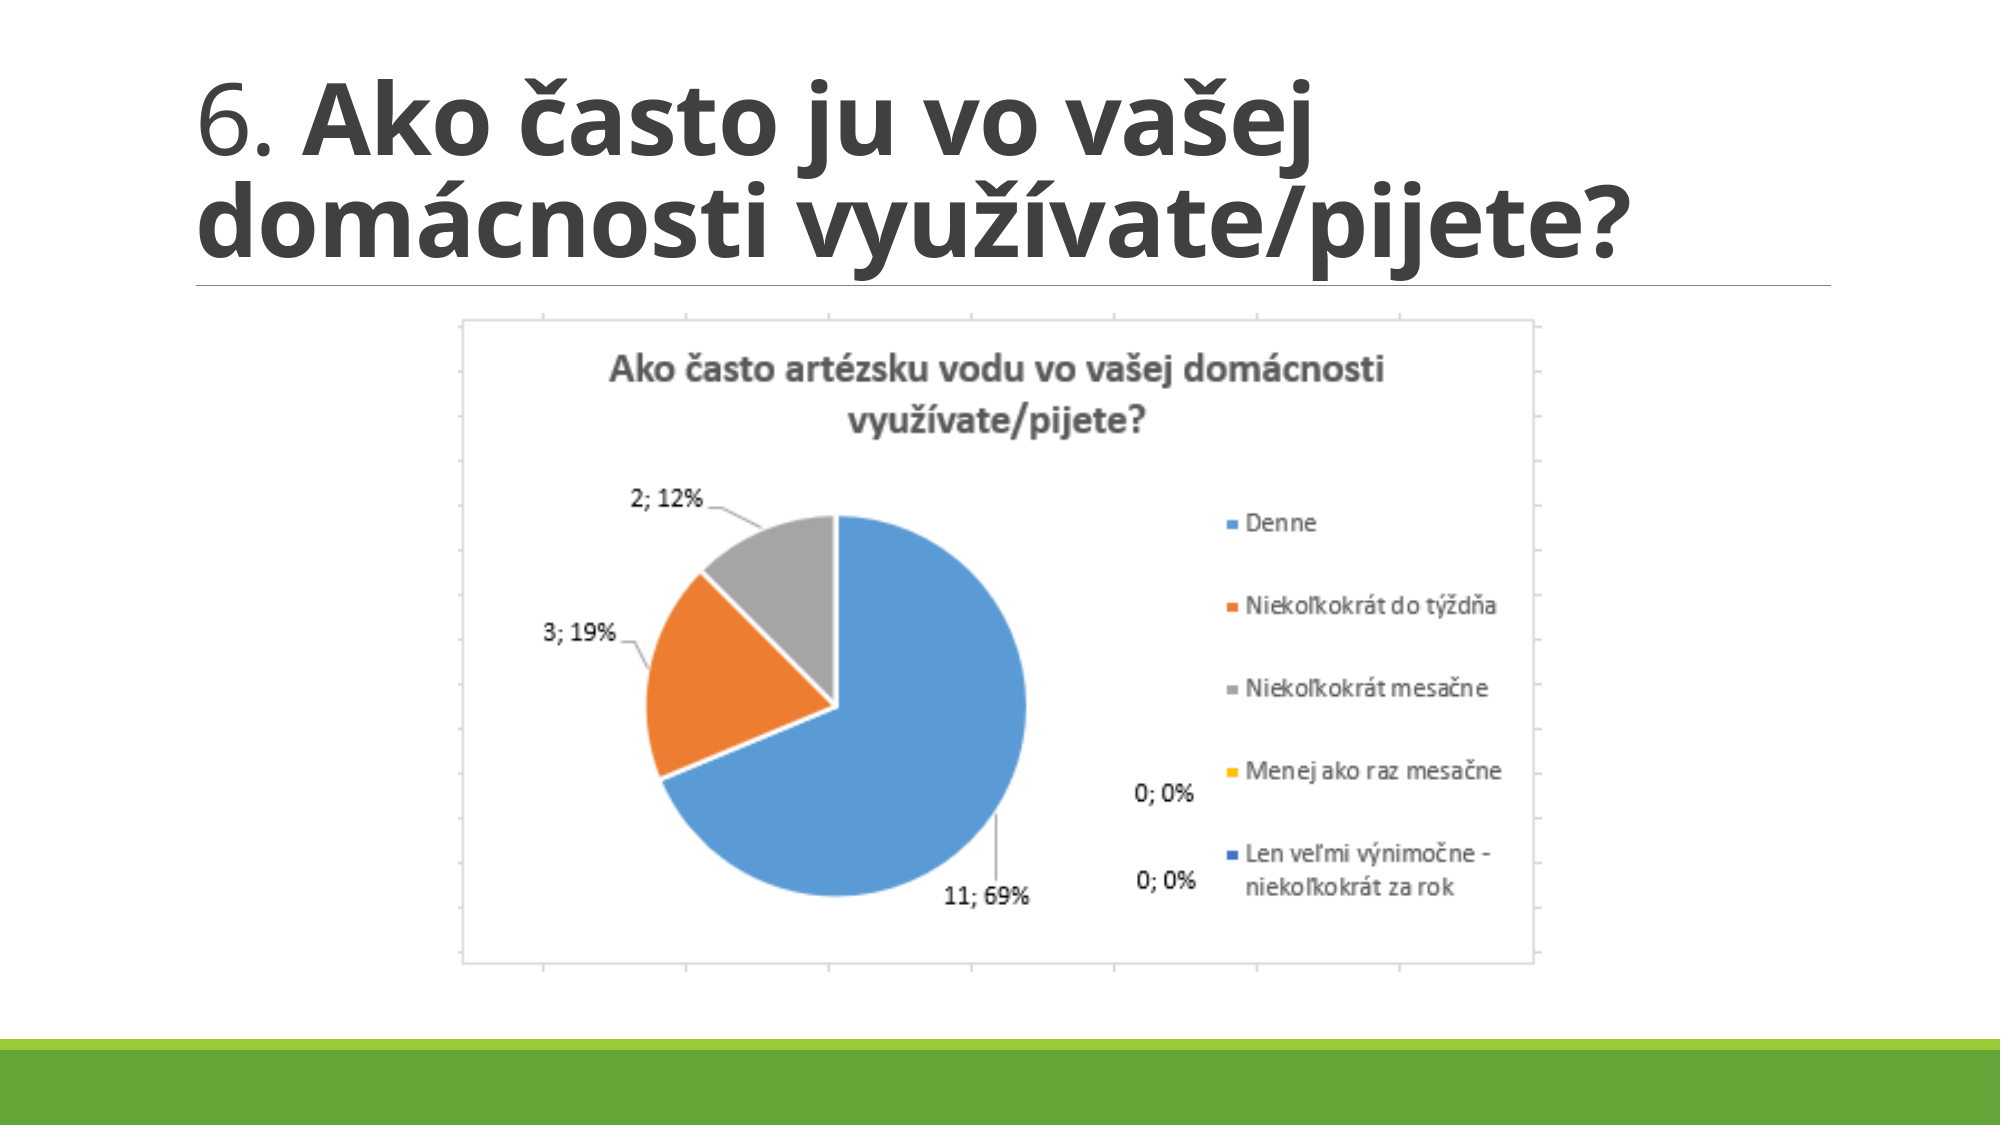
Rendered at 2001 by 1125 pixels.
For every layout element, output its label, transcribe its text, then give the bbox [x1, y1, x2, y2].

picture [457, 312, 1543, 972]
title 6. Ako často ju vo vašej domácnosti využívate/pijete? [180, 47, 1830, 285]
